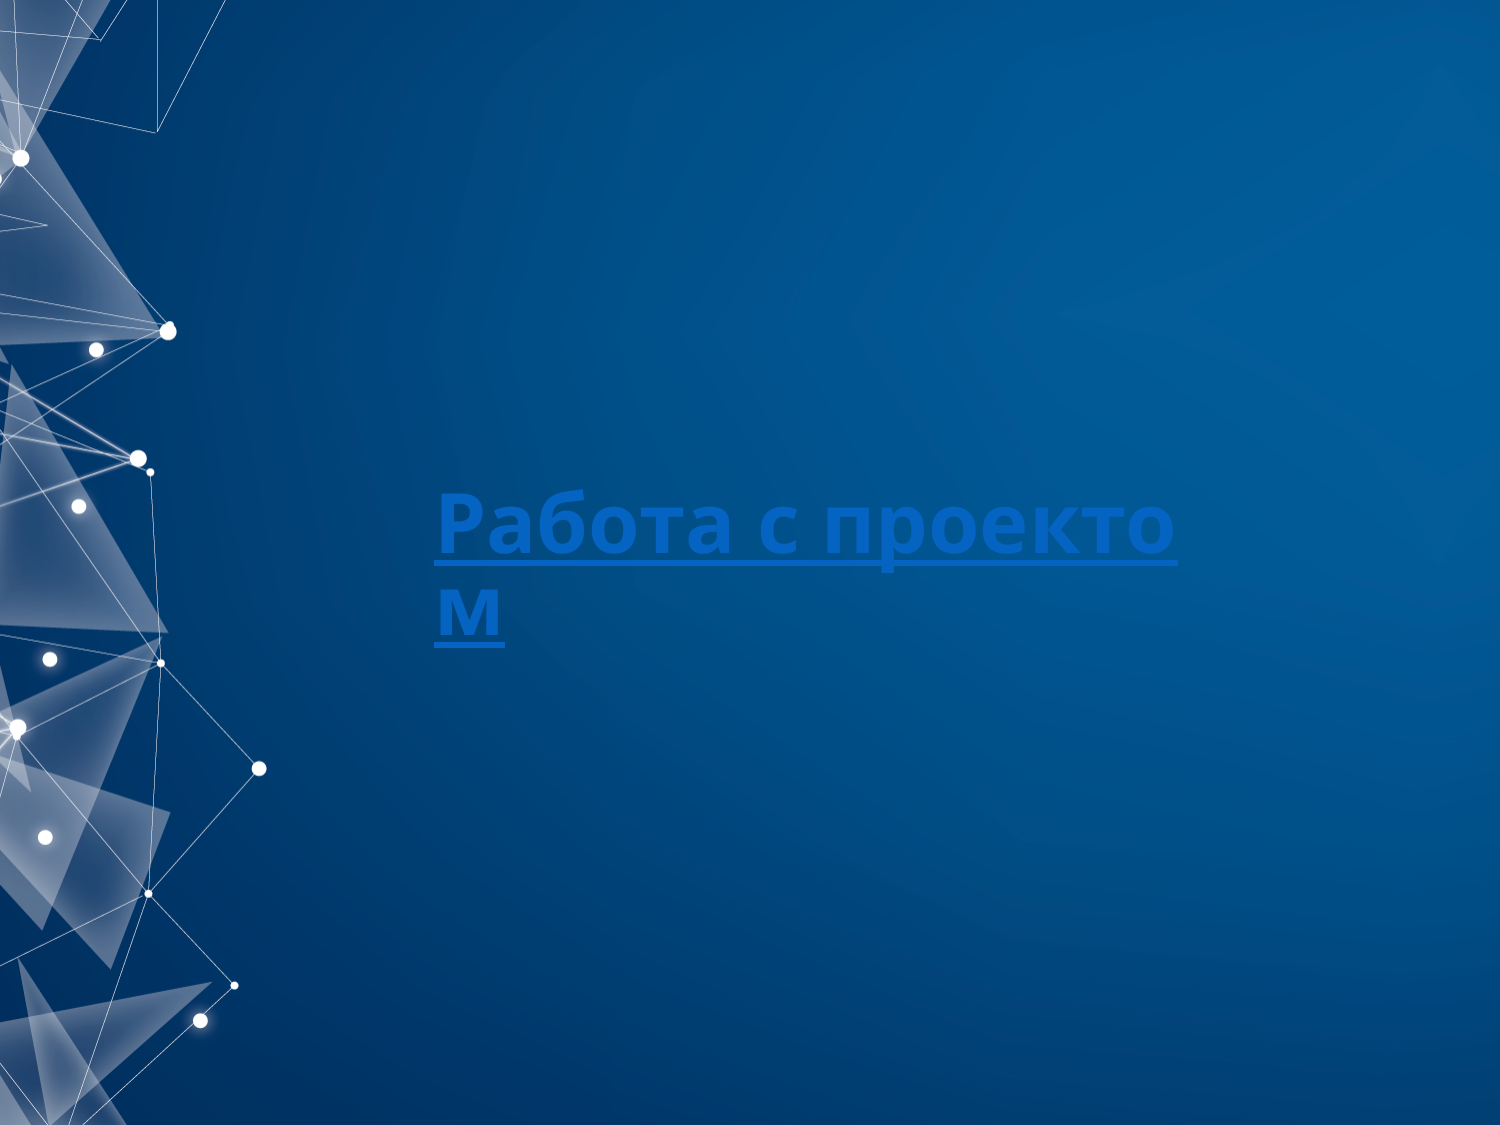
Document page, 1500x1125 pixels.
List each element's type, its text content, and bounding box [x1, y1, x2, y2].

picture [0, 0, 1500, 1125]
title Работа с проектом [419, 413, 1245, 633]
